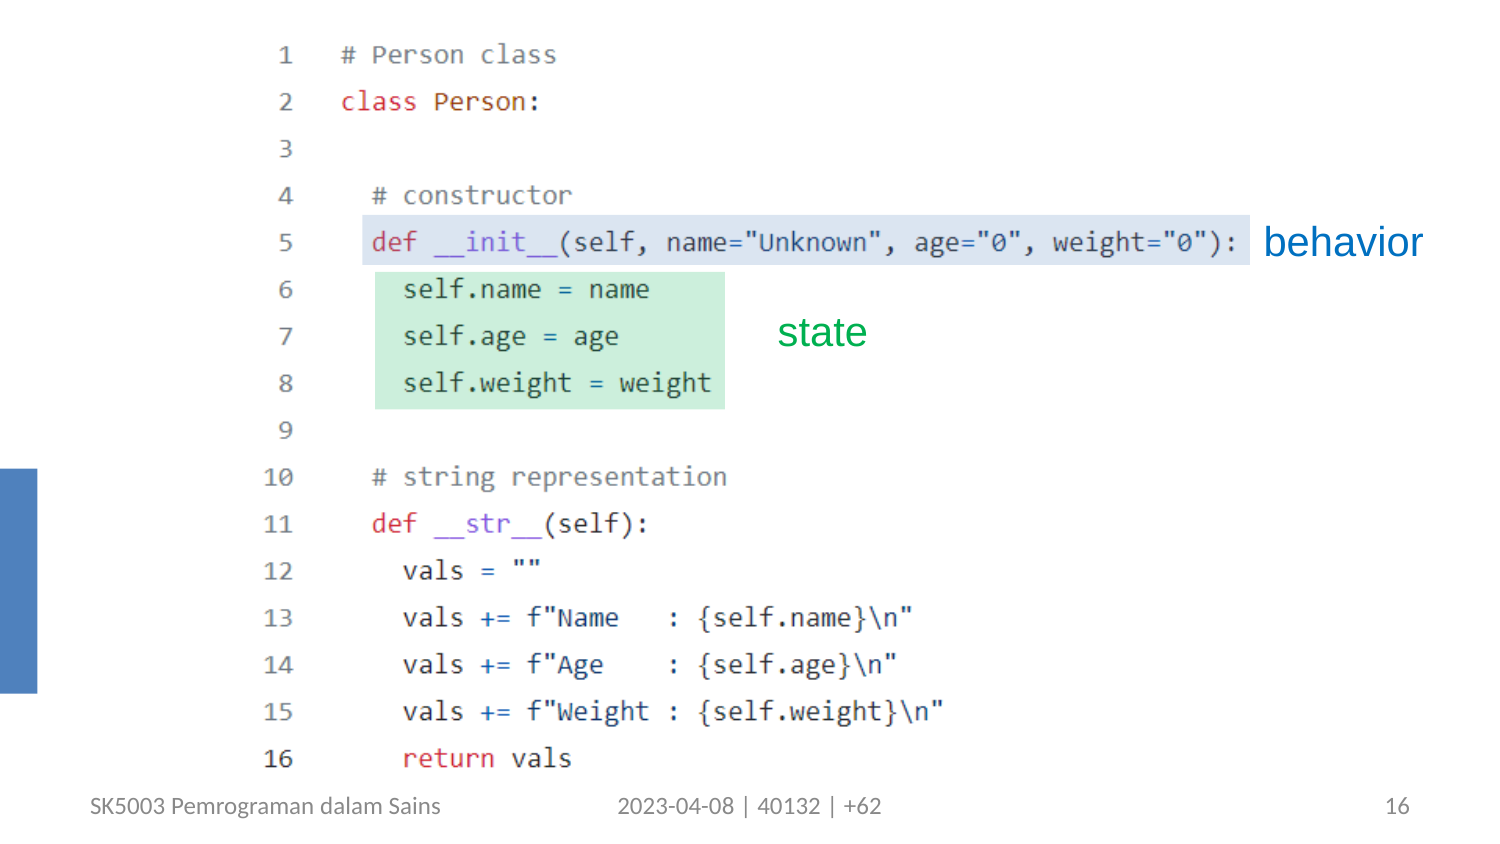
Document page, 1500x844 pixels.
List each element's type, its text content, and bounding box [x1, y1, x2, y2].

text_box [1247, 213, 1252, 267]
footer 2023-04-08 | 40132 | +62 [512, 789, 988, 827]
slide_number SK5003 Pemrograman dalam Sains [75, 782, 463, 827]
picture [258, 34, 1242, 780]
text_box behavior [1248, 207, 1440, 273]
slide_number 16 [1074, 782, 1425, 827]
